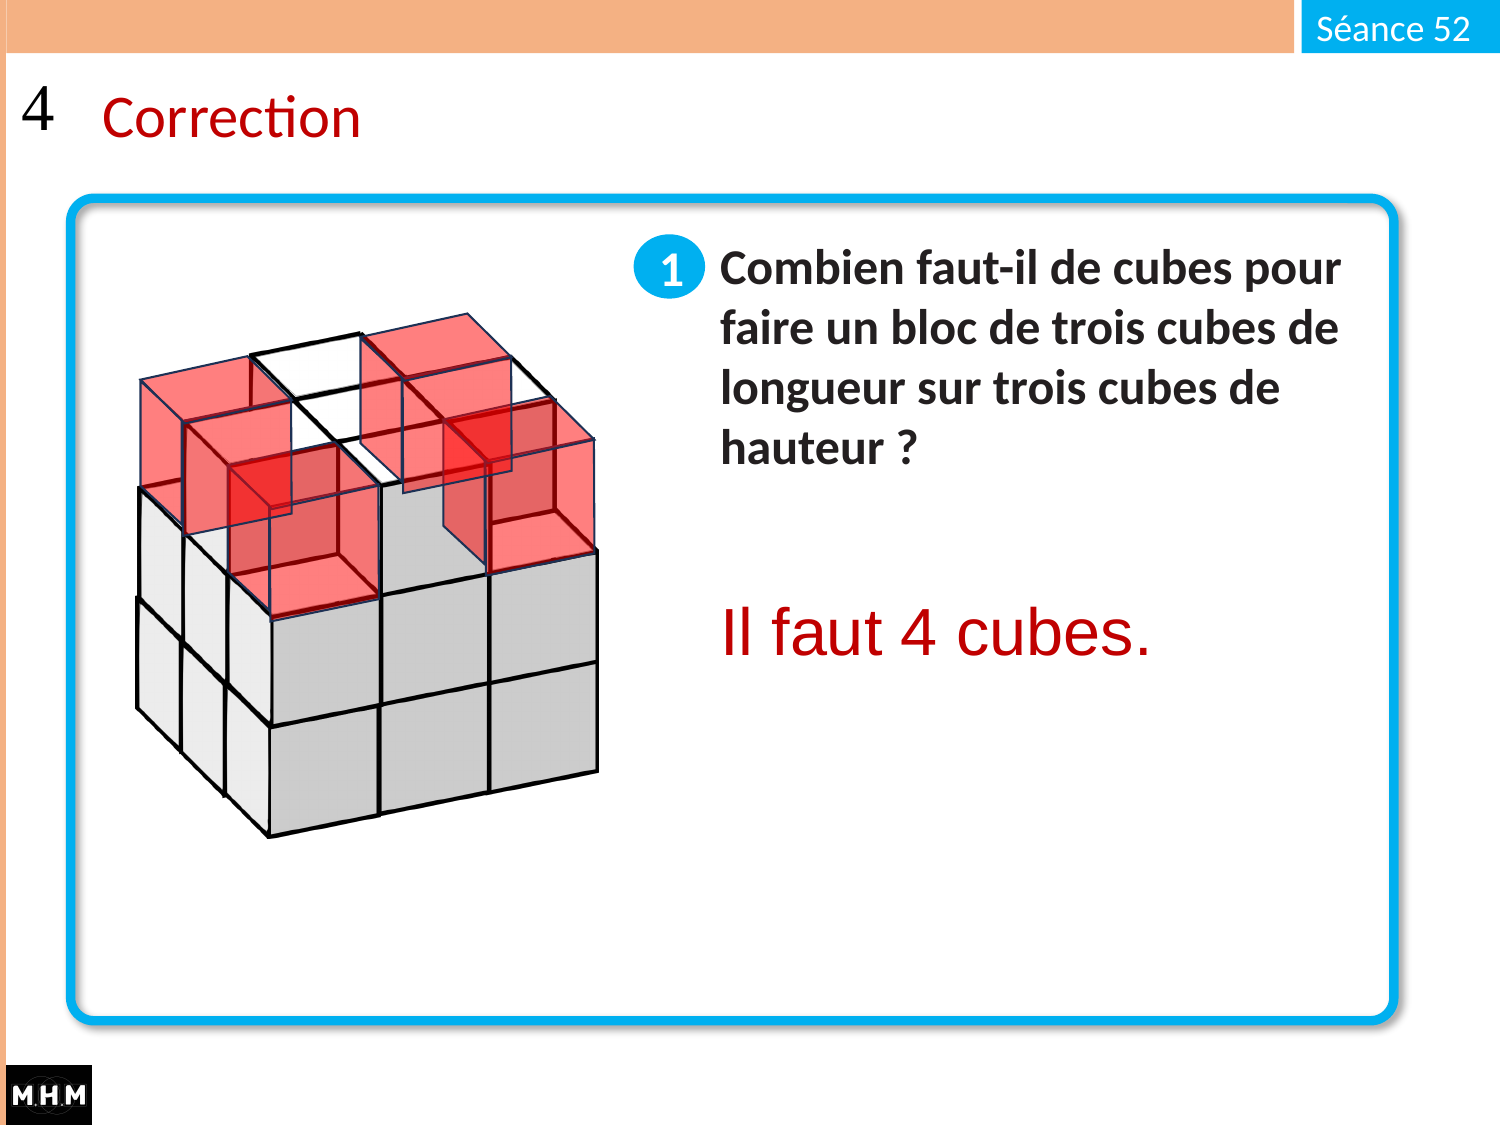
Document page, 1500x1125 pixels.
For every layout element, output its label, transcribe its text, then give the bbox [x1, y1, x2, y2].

text_box 1 [632, 233, 707, 300]
text_box [69, 197, 1395, 1022]
text_box Combien faut-il de cubes pour faire un bloc de trois cubes de longueur sur trois cubes de hauteur ? [705, 227, 1375, 563]
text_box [443, 403, 607, 565]
text_box Il faut 4 cubes. [705, 575, 1346, 657]
title Correction [87, 32, 1382, 158]
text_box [227, 449, 392, 610]
picture [524, 331, 599, 403]
picture [6, 1065, 92, 1125]
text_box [360, 320, 524, 482]
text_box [140, 363, 304, 525]
picture [135, 331, 599, 839]
